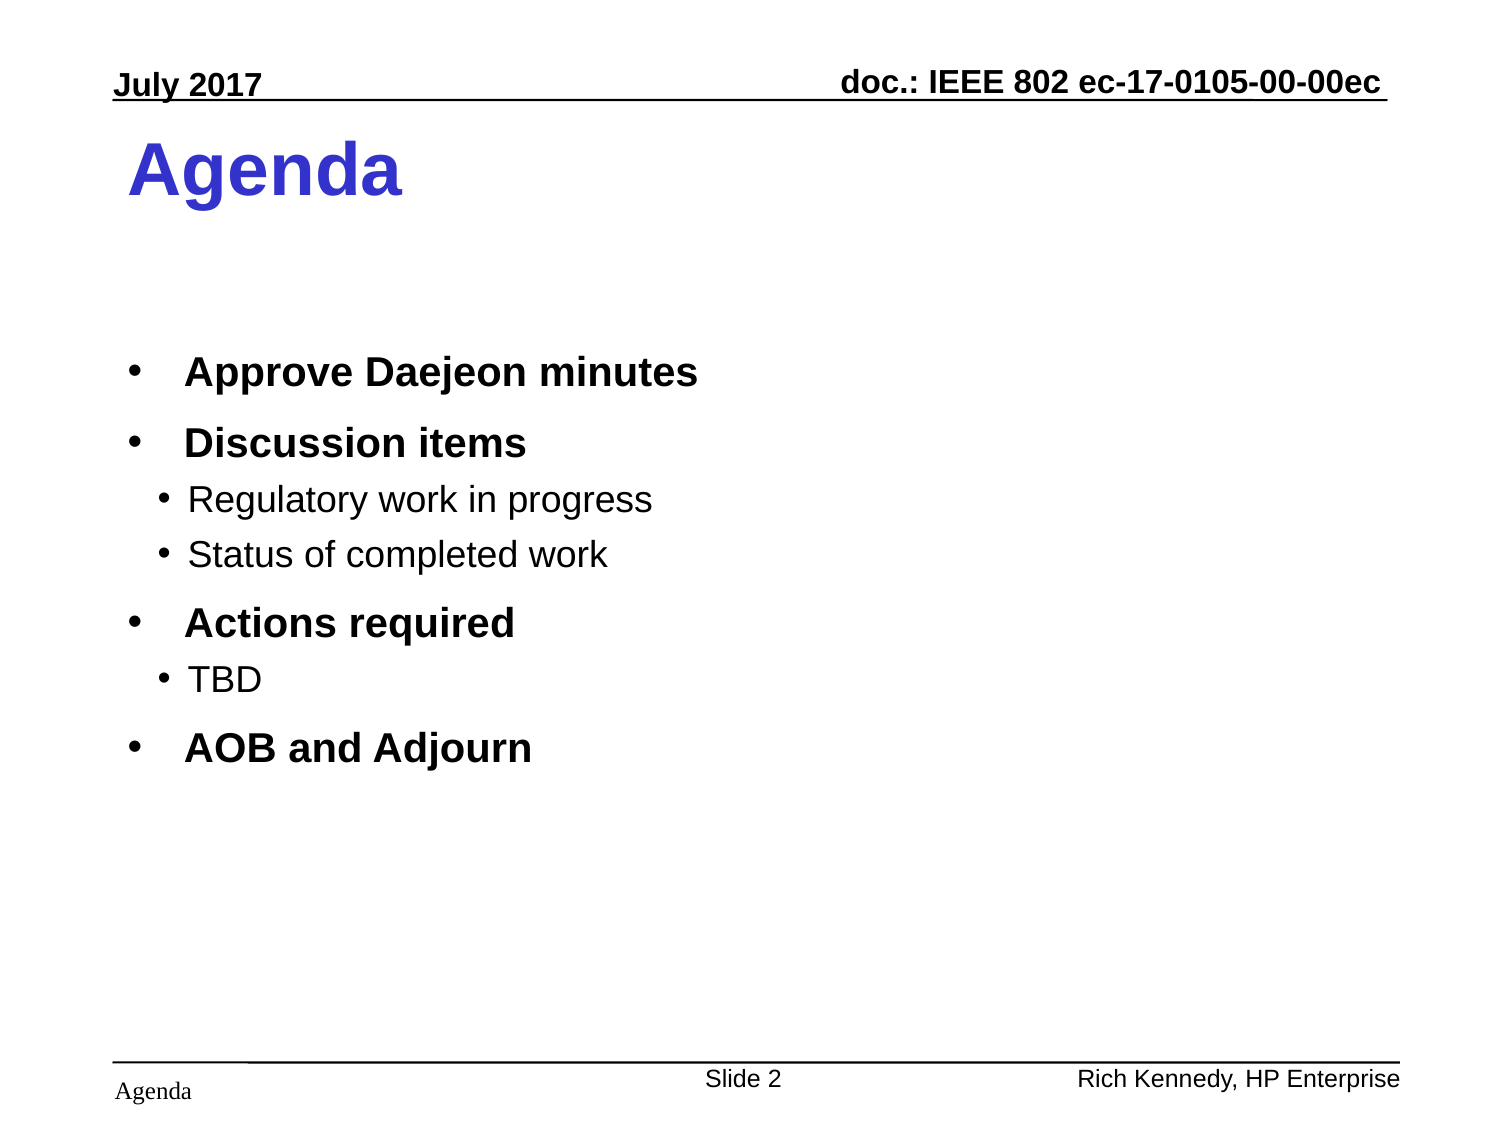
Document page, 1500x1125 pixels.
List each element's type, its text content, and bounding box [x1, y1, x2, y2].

text_box Agenda [99, 1067, 238, 1112]
list Approve Daejeon minutes Discussion items Regulatory work in progress Status of completed work Actions required TBD AOB and Adjourn [112, 337, 1388, 1038]
footer Rich Kennedy, HP Enterprise [878, 1061, 1402, 1093]
title Agenda [112, 112, 1388, 288]
slide_number Slide 2 [687, 1061, 800, 1123]
